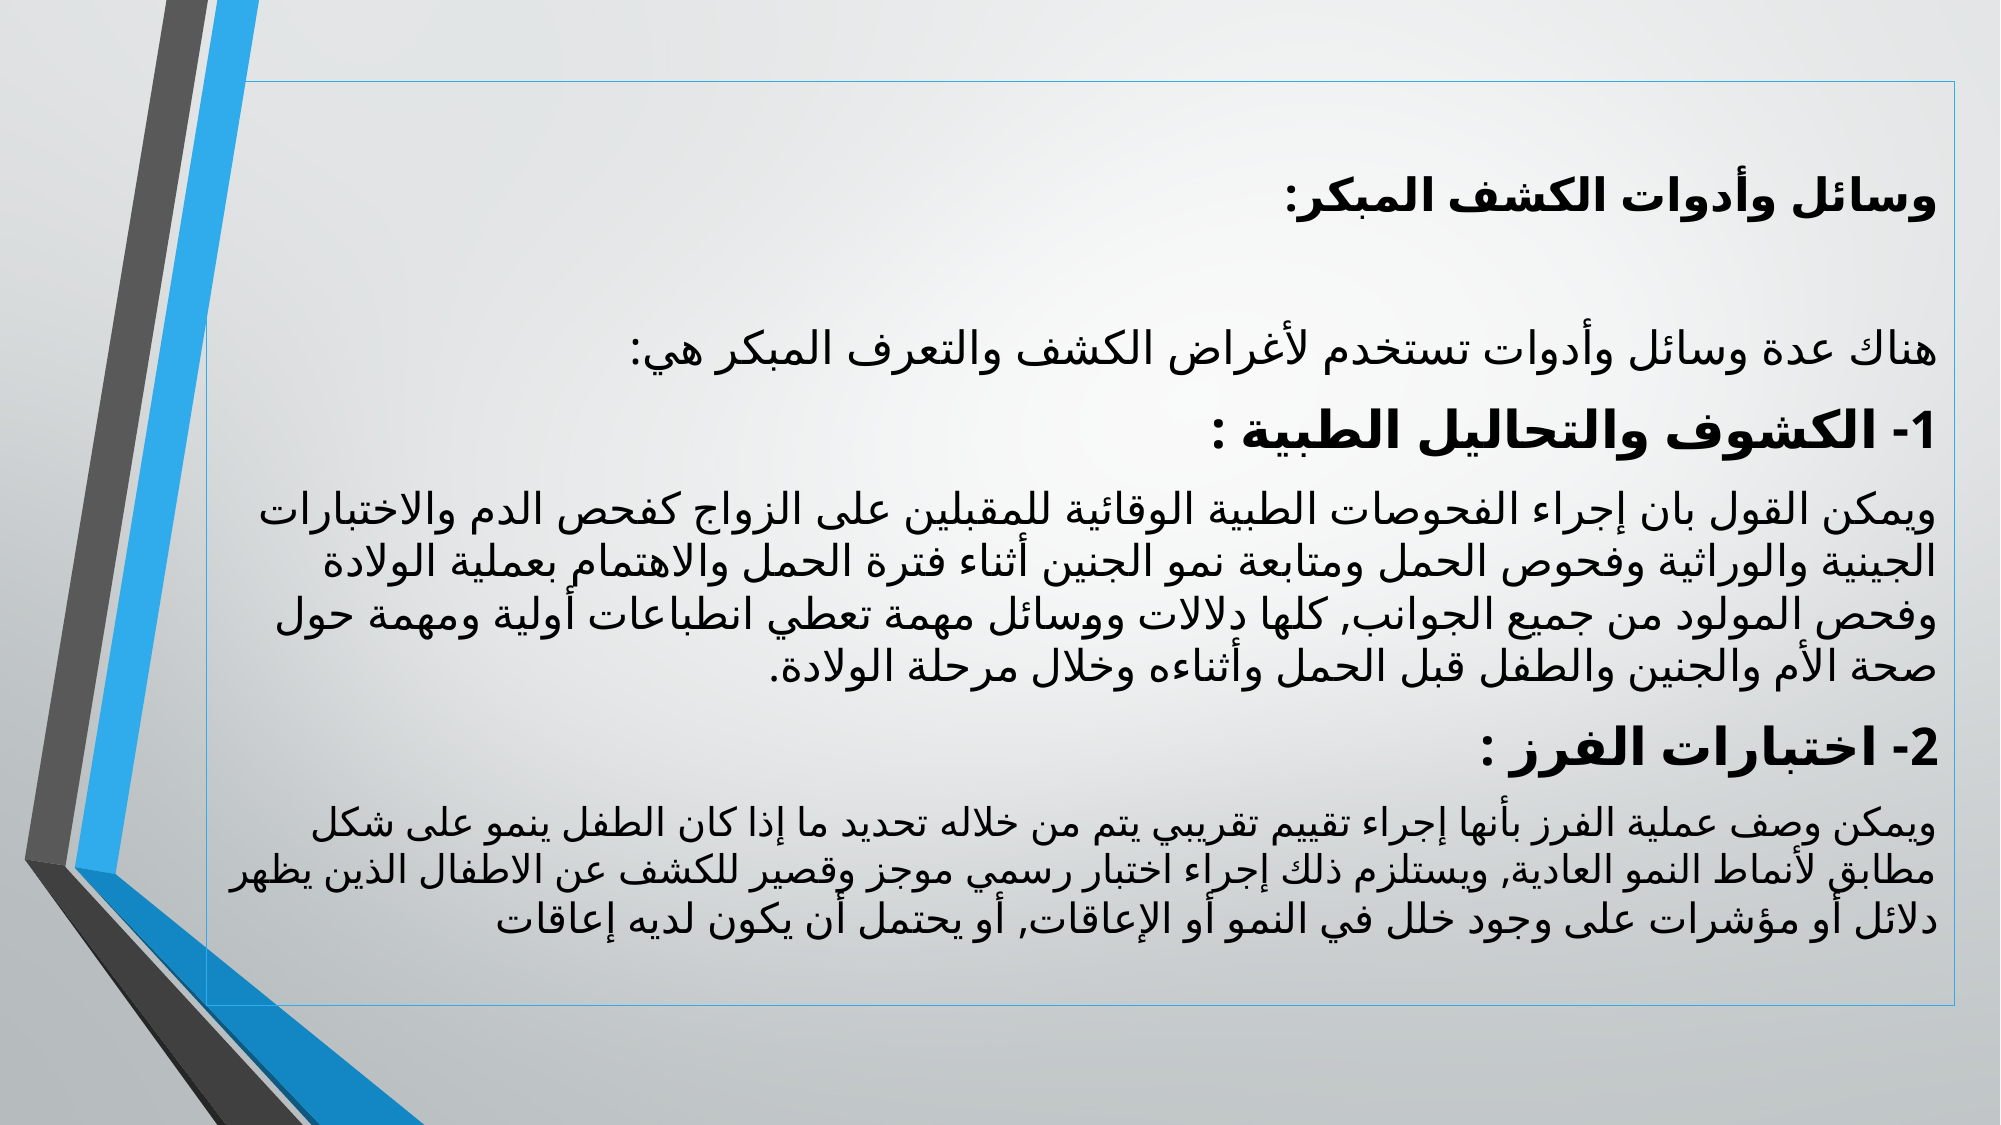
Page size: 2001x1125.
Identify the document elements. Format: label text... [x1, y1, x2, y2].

list وسائل وأدوات الكشف المبكر: هناك عدة وسائل وأدوات تستخدم لأغراض الكشف والتعرف المبكر هي: 1- الكشوف والتحاليل الطبية : ويمكن القول بان إجراء الفحوصات الطبية الوقائية للمقبلين على الزواج كفحص الدم والاختبارات الجينية والوراثية وفحوص الحمل ومتابعة نمو الجنين أثناء فترة الحمل والاهتمام بعملية الولادة وفحص المولود من جميع الجوانب, كلها دلالات ووسائل مهمة تعطي انطباعات أولية ومهمة حول صحة الأم والجنين والطفل قبل الحمل وأثناءه وخلال مرحلة الولادة. 2- اختبارات الفرز : ويمكن وصف عملية الفرز بأنها إجراء تقييم تقريبي يتم من خلاله تحديد ما إذا كان الطفل ينمو على شكل مطابق لأنماط النمو العادية, ويستلزم ذلك إجراء اختبار رسمي موجز وقصير للكشف عن الاطفال الذين يظهر دلائل أو مؤشرات على وجود خلل في النمو أو الإعاقات, أو يحتمل أن يكون لديه إعاقات [206, 81, 1955, 1006]
